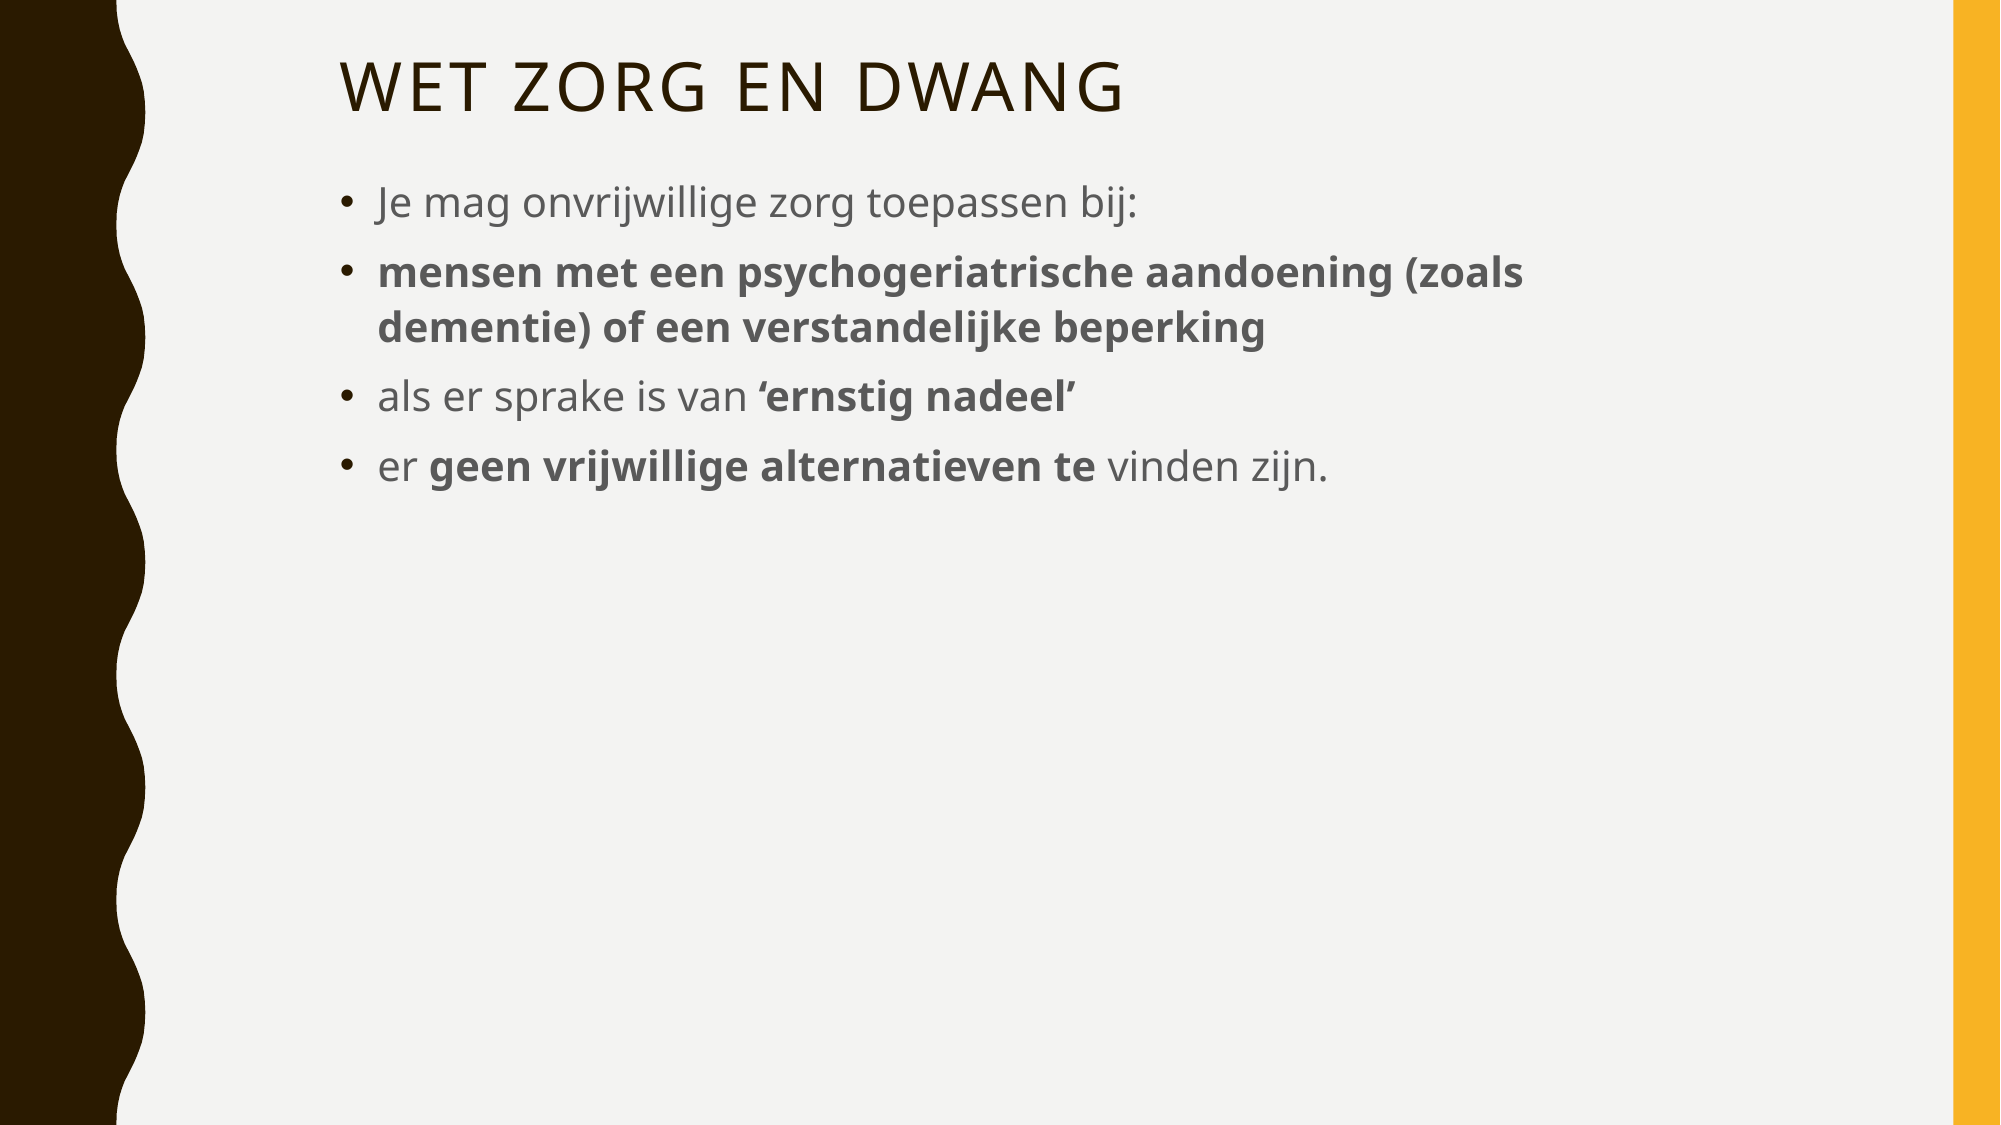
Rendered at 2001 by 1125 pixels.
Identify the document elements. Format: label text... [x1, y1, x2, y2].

title Wet zorg en dwang [324, 45, 1675, 134]
list Je mag onvrijwillige zorg toepassen bij: mensen met een psychogeriatrische aandoening (zoals dementie) of een verstandelijke beperking als er sprake is van ‘ernstig nadeel’ er geen vrijwillige alternatieven te vinden zijn. [324, 163, 1675, 975]
